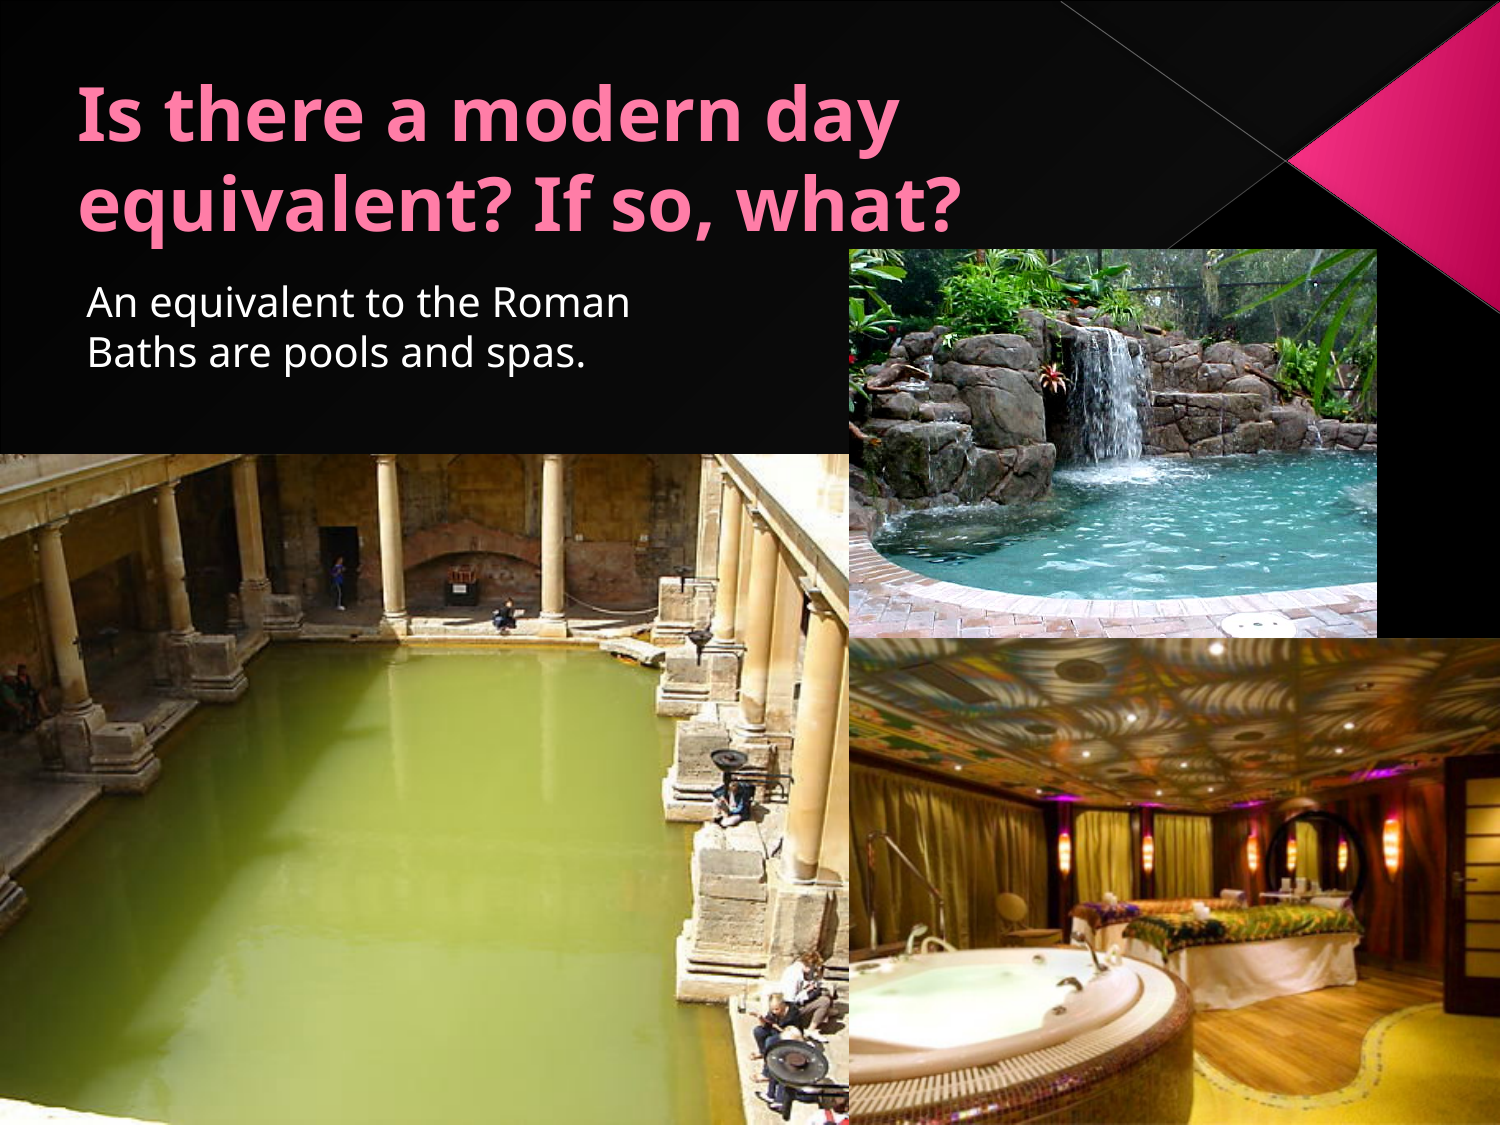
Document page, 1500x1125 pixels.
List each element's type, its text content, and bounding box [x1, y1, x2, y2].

title Is there a modern day equivalent? If so, what? [62, 44, 1250, 268]
list An equivalent to the Roman Baths are pools and spas. [62, 267, 700, 441]
picture [0, 249, 1500, 1125]
